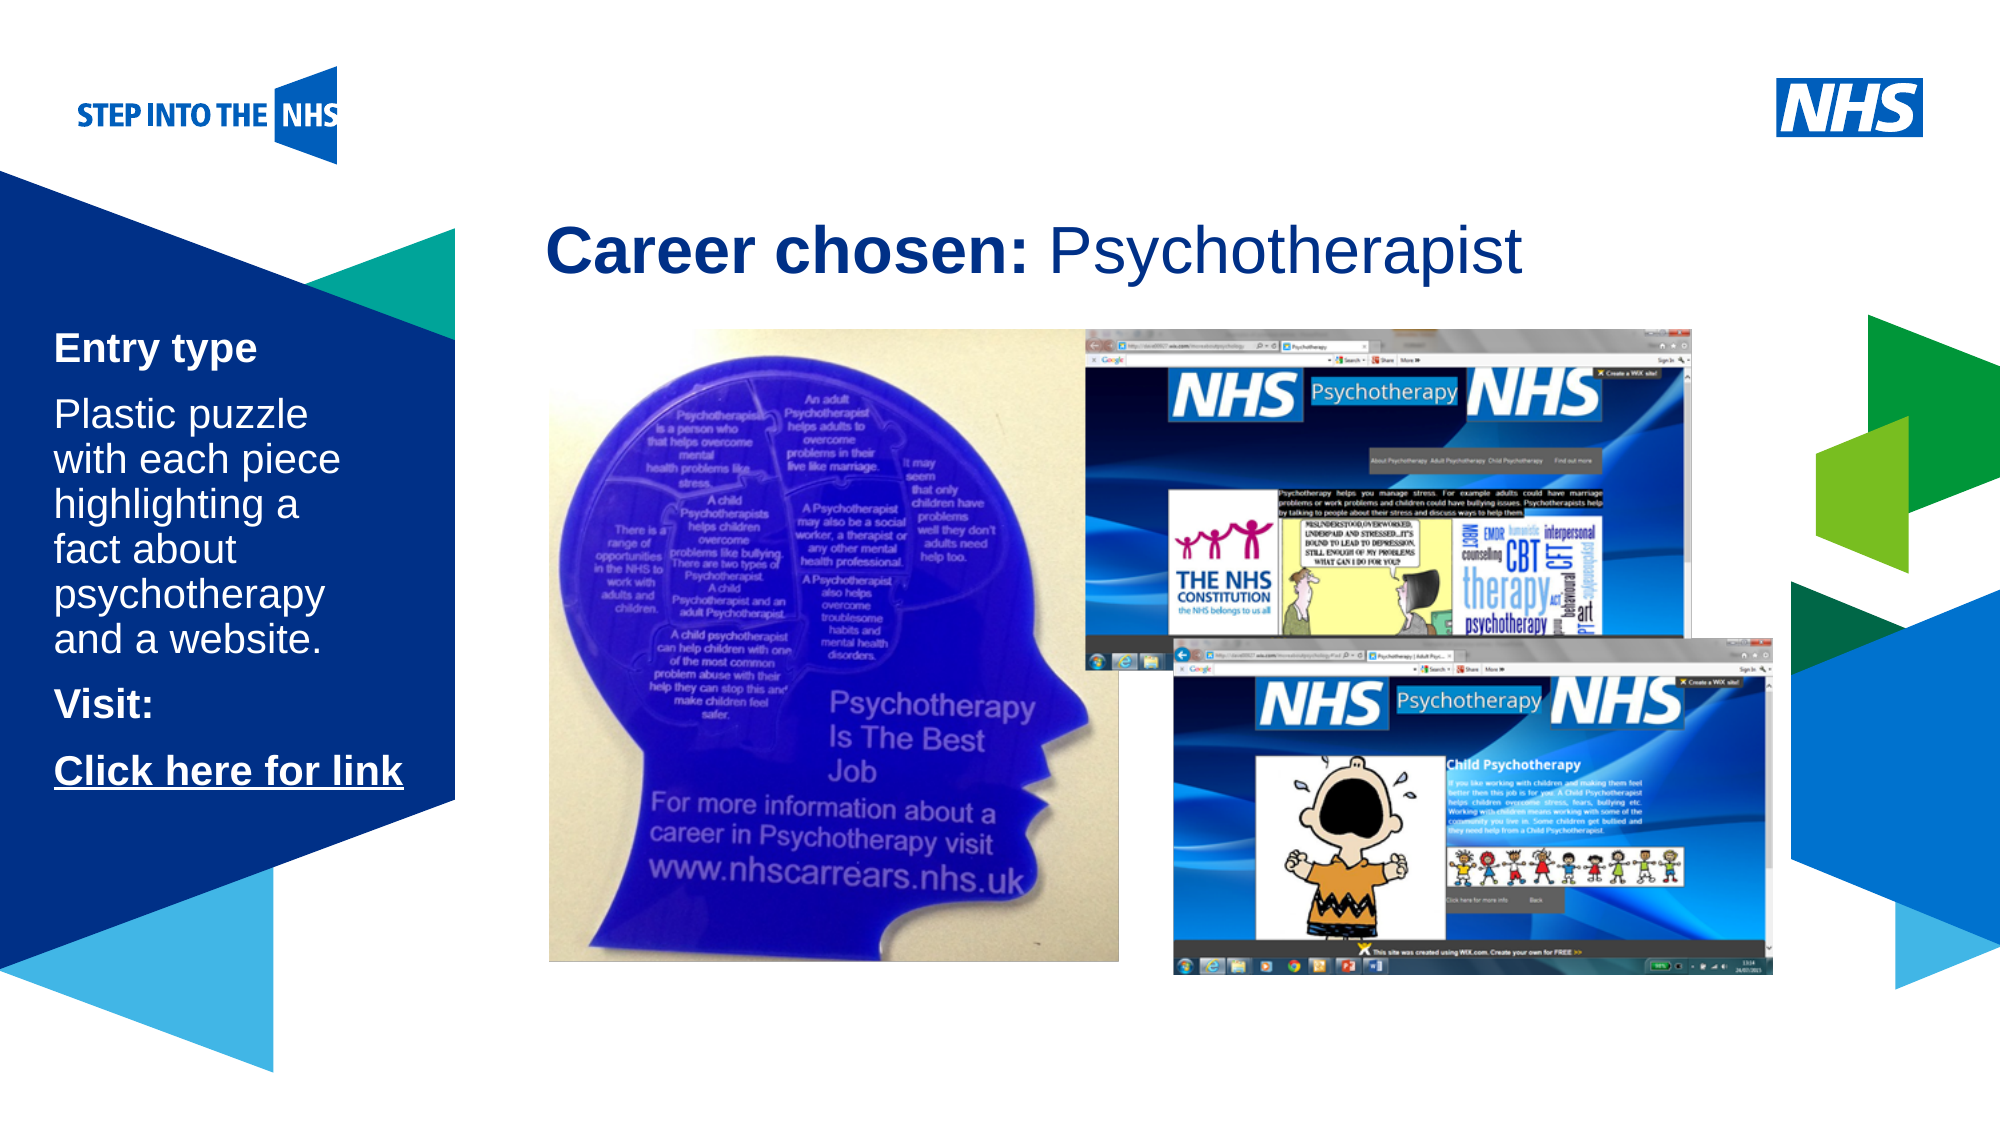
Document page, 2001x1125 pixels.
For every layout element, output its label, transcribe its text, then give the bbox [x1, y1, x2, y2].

picture [549, 329, 1773, 975]
text_box Entry type Plastic puzzle with each piece highlighting a fact about psychotherapy and a website. Visit: Click here for link [53, 326, 415, 793]
title Career chosen: Psychotherapist [545, 216, 1767, 306]
